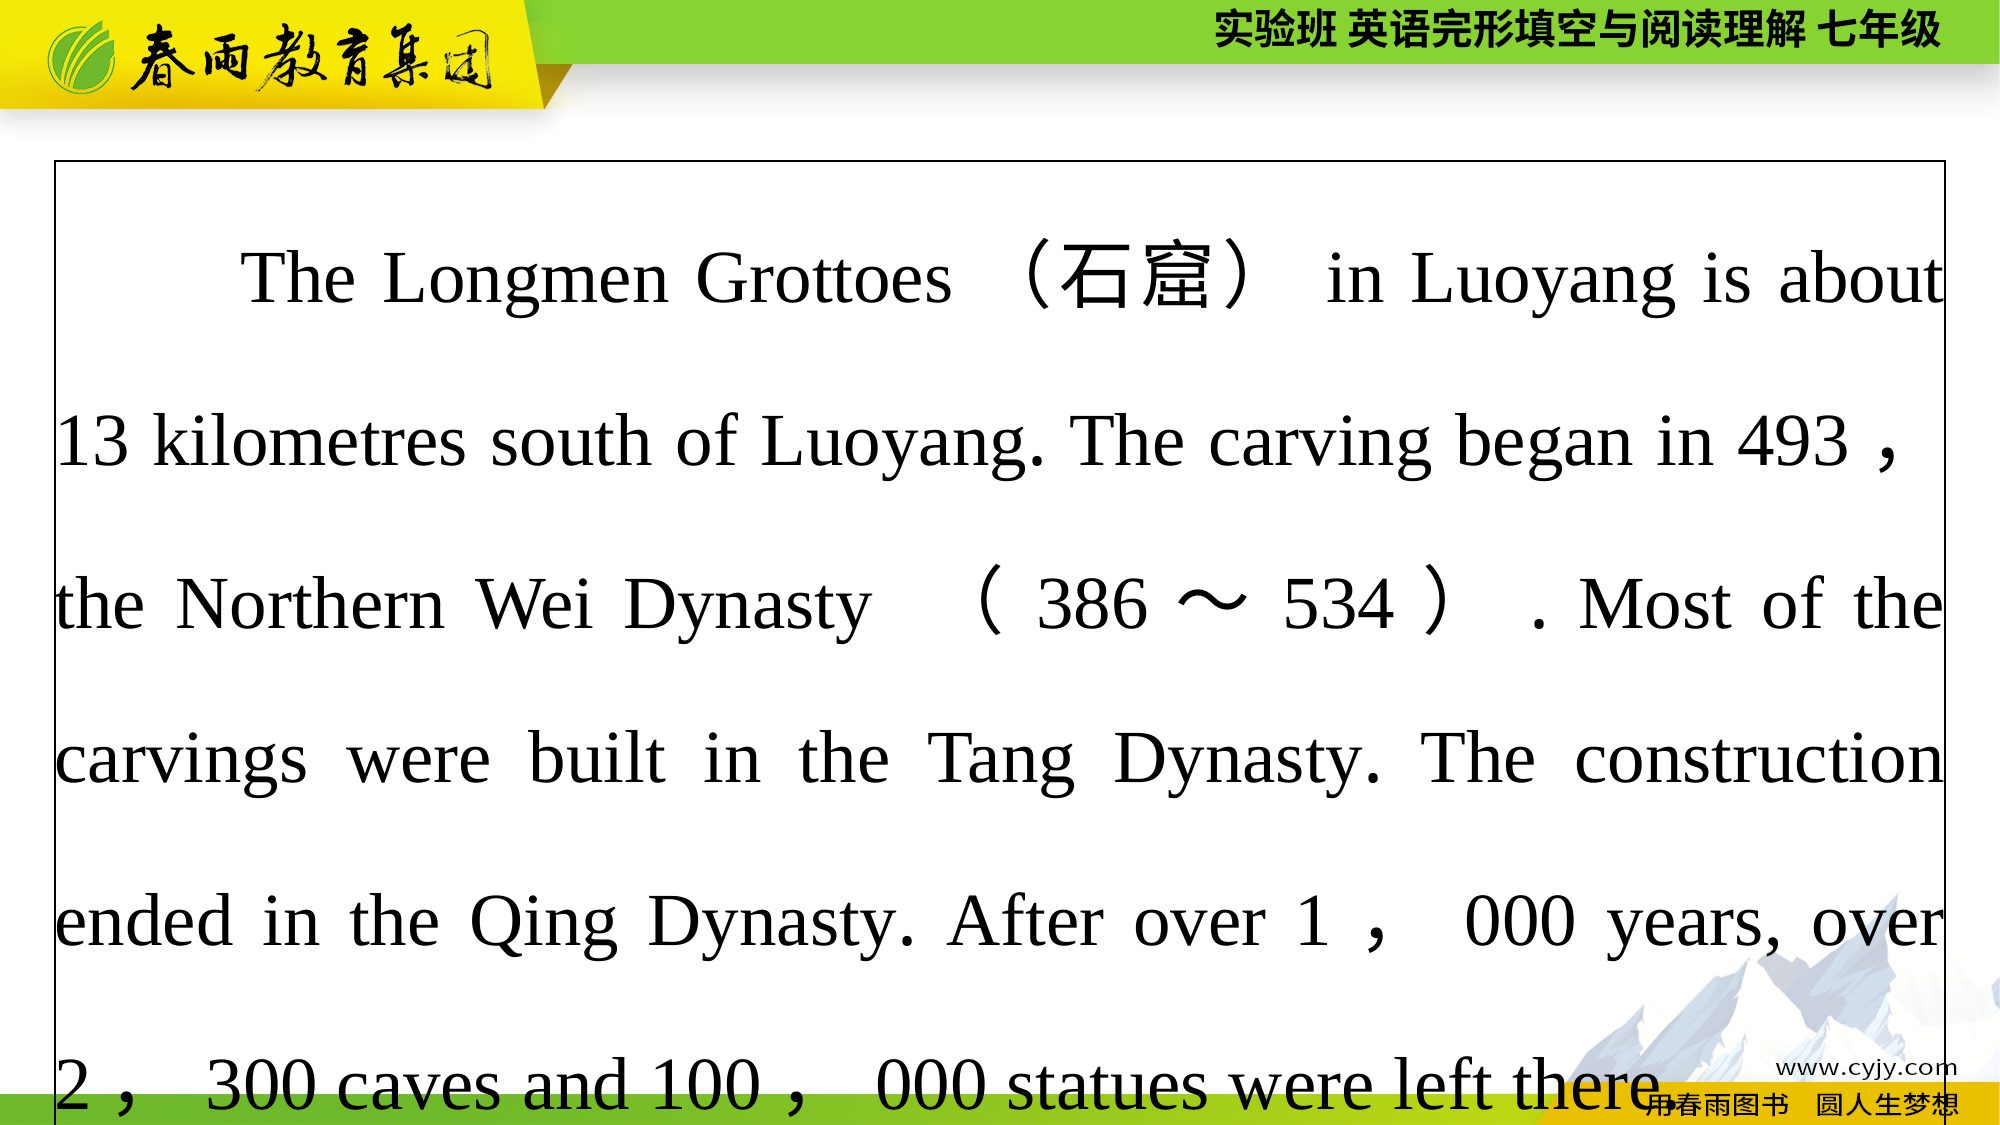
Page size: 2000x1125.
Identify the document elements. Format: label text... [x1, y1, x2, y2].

picture [0, 0, 2000, 1125]
table_header The Longmen Grottoes（石窟）in Luoyang is about 13 kilometres south of Luoyang. The carving began in 493， the Northern Wei Dynasty （386～534）. Most of the carvings were built in the Tang Dynasty. The construction ended in the Qing Dynasty. After over 1，000 years, over 2，300 caves and 100，000 statues were left there. [56, 162, 1944, 1125]
